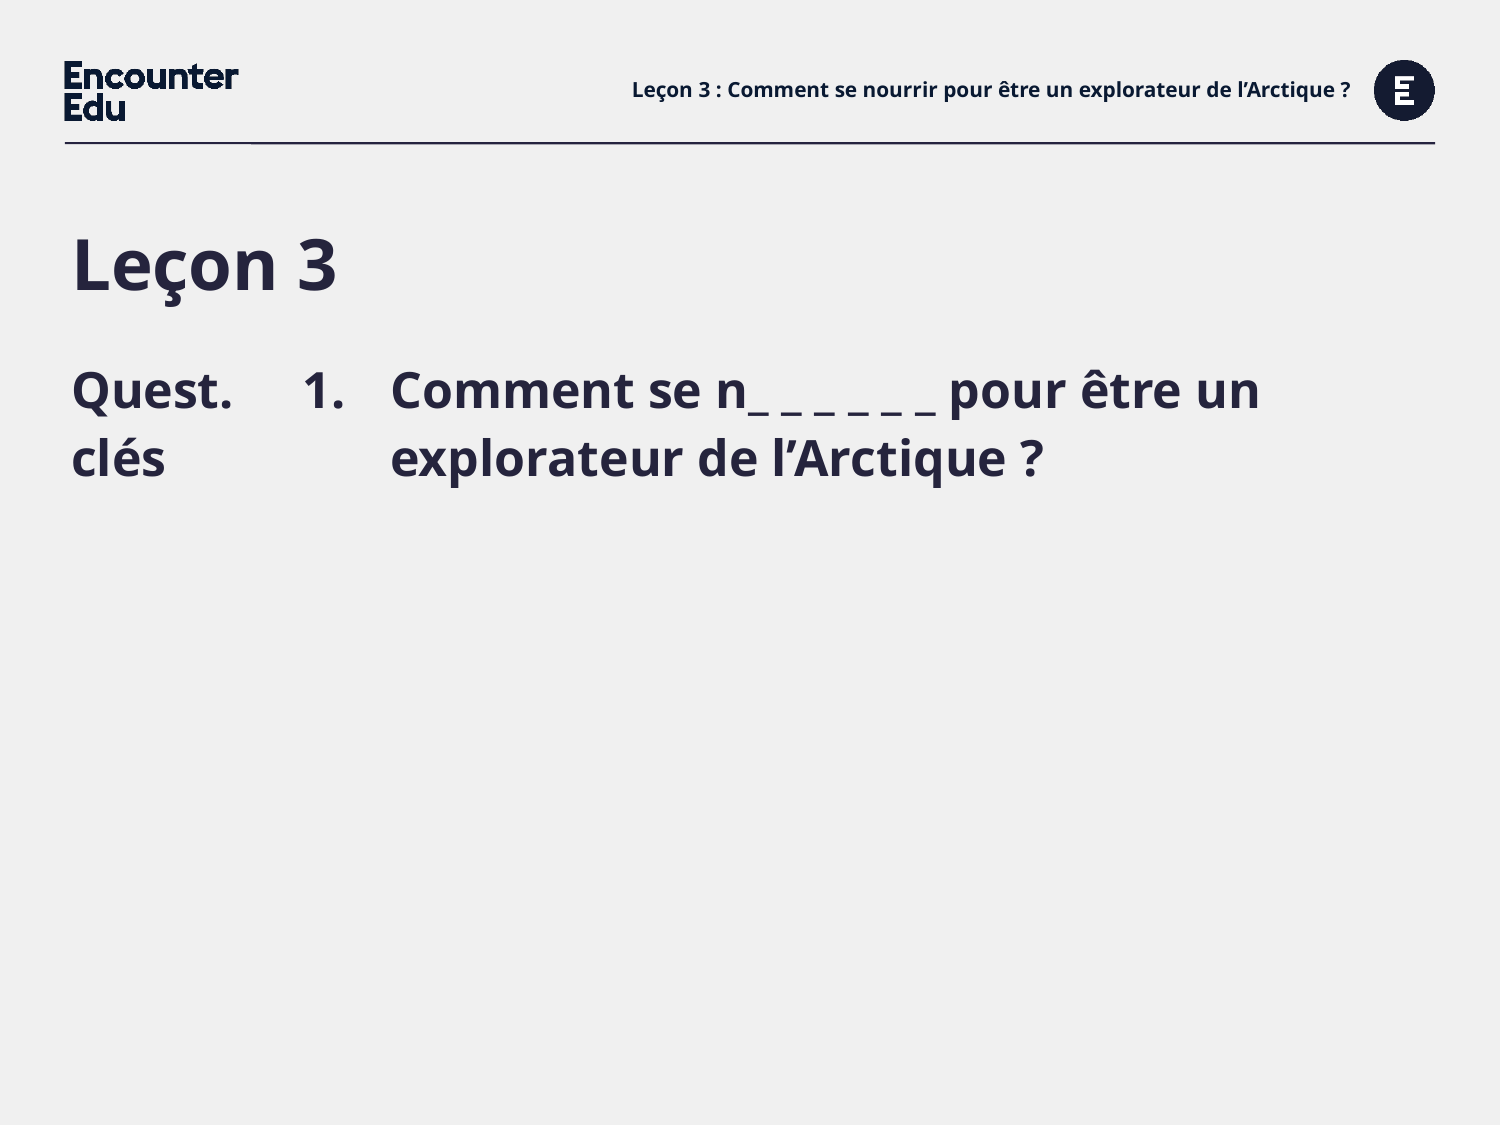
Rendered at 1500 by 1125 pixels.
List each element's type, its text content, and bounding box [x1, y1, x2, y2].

picture [60, 59, 243, 122]
title Leçon 3 : Comment se nourrir pour être un explorateur de l’Arctique ? [599, 67, 1359, 114]
picture [1372, 58, 1436, 122]
text_box Leçon 3 [56, 212, 910, 312]
table_header Comment se n_ _ _ _ _ _ pour être un explorateur de l’Arctique ? [288, 347, 1468, 634]
table_header Quest. clés [56, 347, 288, 634]
